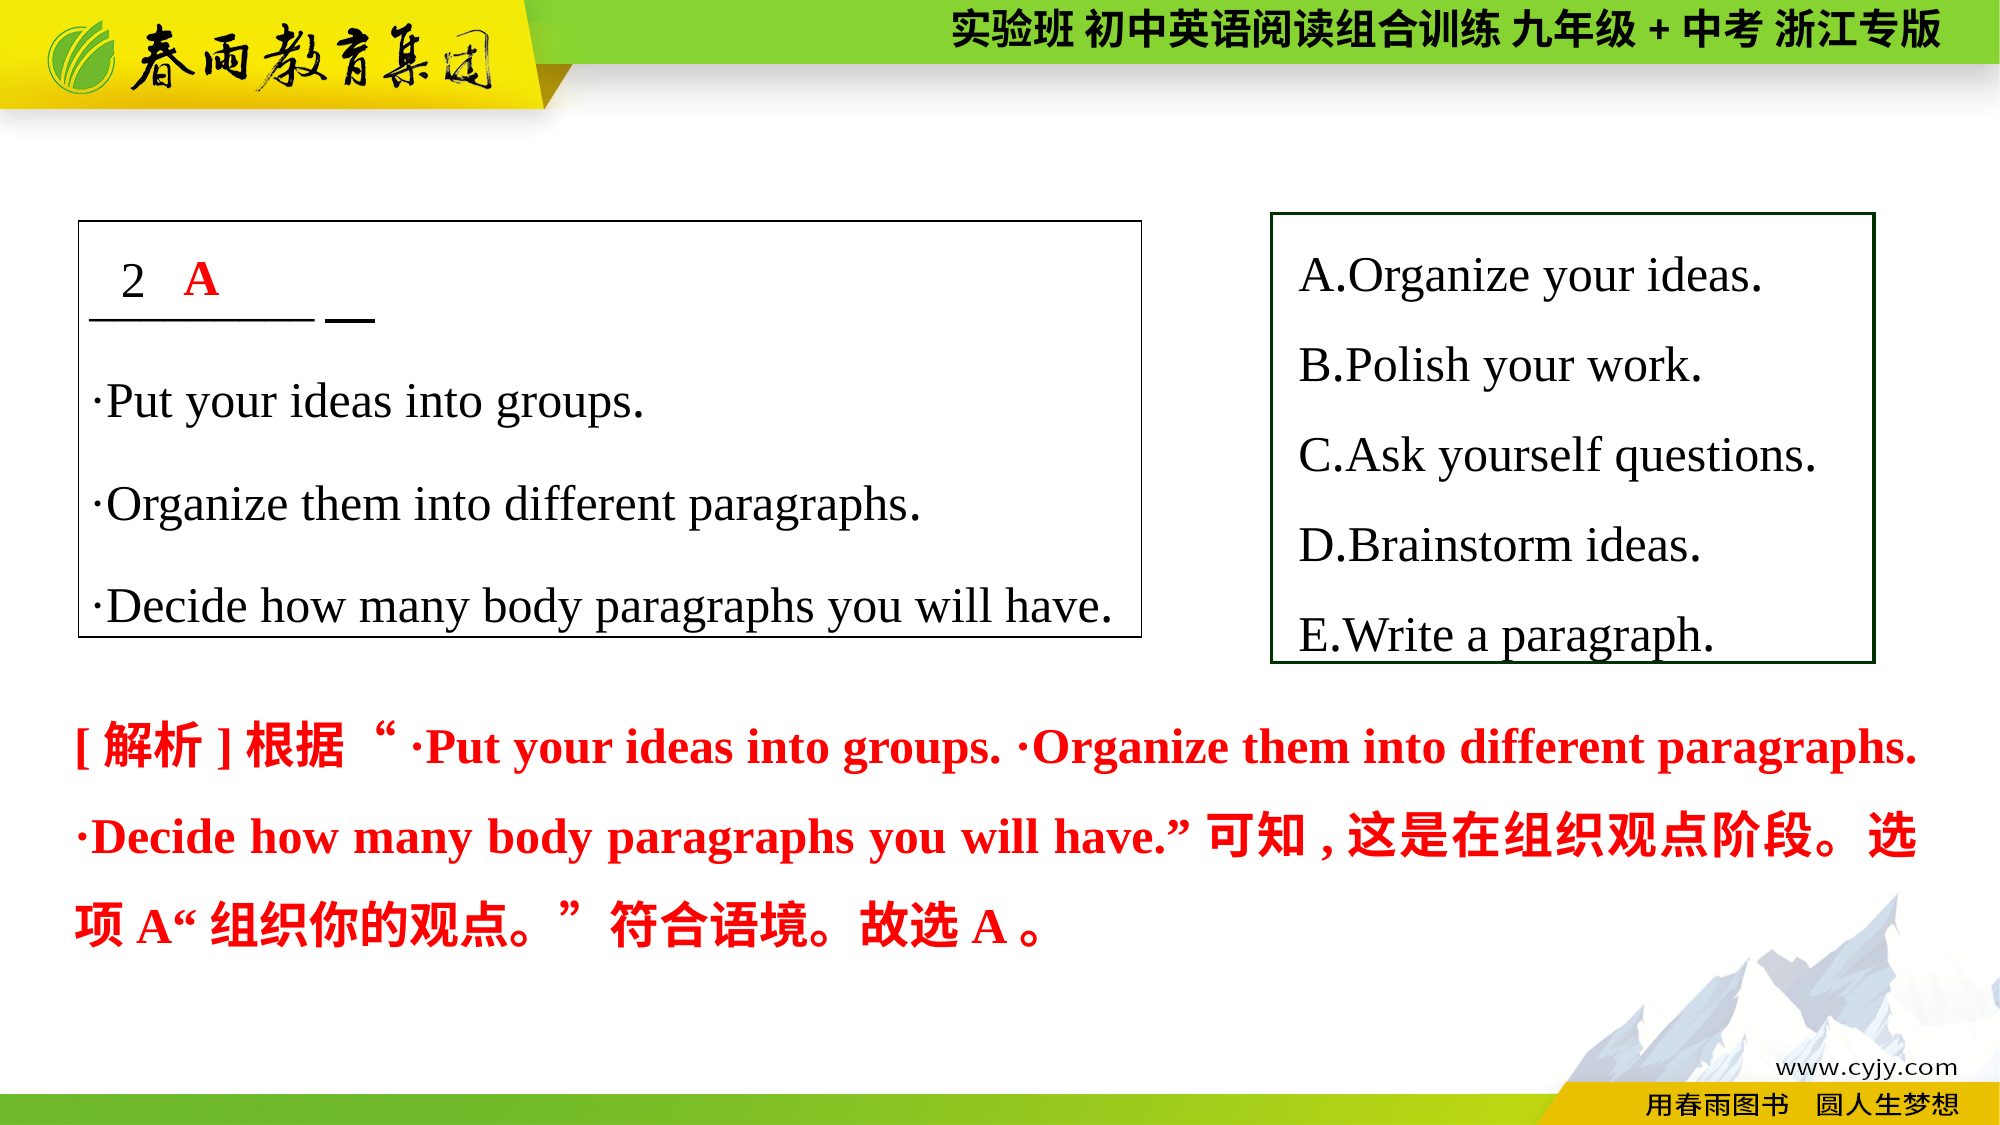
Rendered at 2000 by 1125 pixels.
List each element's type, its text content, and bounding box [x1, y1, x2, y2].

picture [0, 0, 2000, 1125]
list [解析]根据“·Put your ideas into groups. ·Organize them into different paragraphs. ·Decide how many body paragraphs you will have.”可知,这是在组织观点阶段。选项A“组织你的观点。”符合语境。故选A。 [59, 676, 1933, 953]
text_box A.Organize your ideas. B.Polish your work. C.Ask yourself questions. D.Brainstorm ideas. E.Write a paragraph. [1283, 203, 1886, 669]
table_header _________ ·Put your ideas into groups. ·Organize them into different paragraphs. ·Decide how many body paragraphs you will have. [79, 222, 1141, 636]
text_box A [168, 238, 235, 314]
text_box 2 [106, 239, 161, 315]
text_box [1271, 213, 1874, 663]
